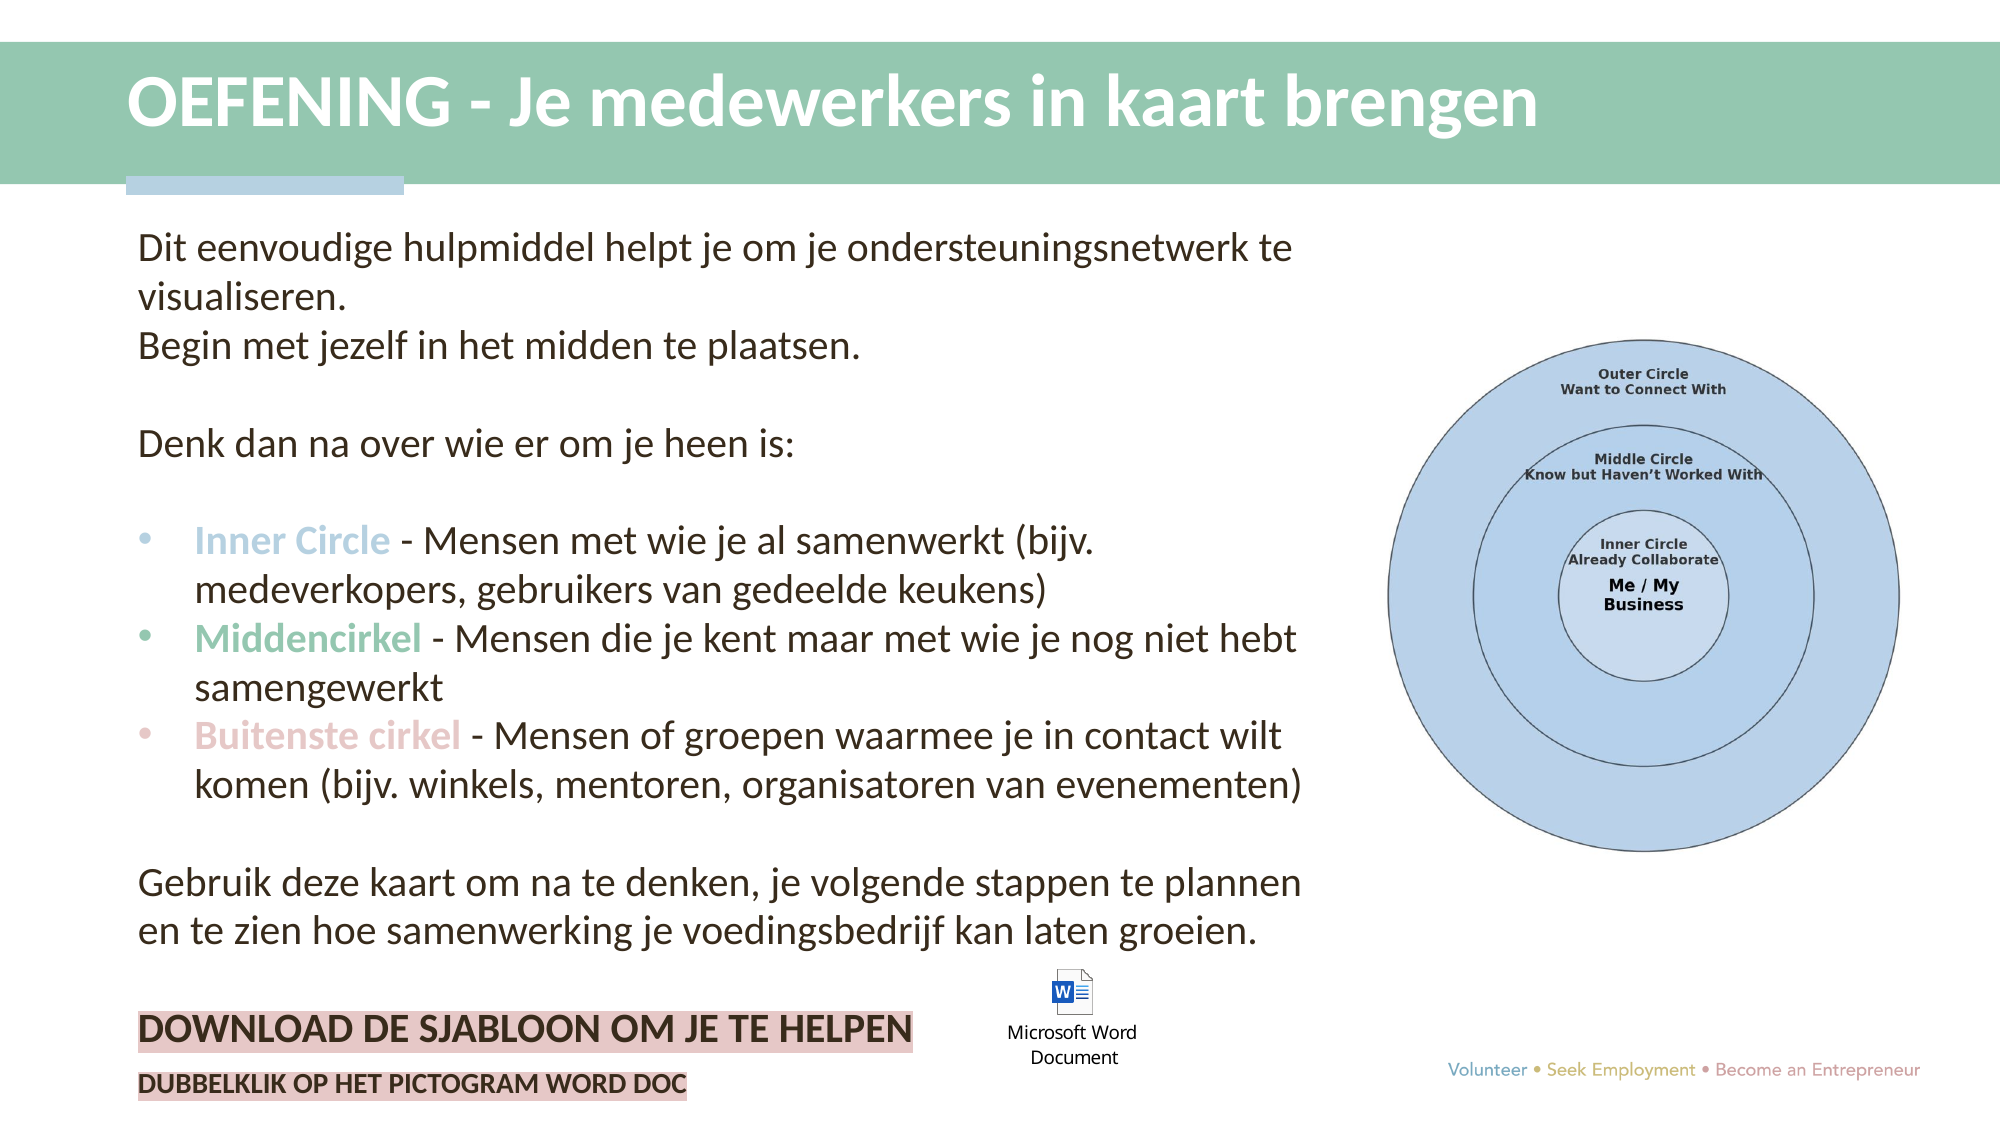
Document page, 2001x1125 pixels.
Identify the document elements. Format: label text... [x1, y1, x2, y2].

picture [1341, 293, 1928, 869]
picture [1418, 1046, 1971, 1103]
list Dit eenvoudige hulpmiddel helpt je om je ondersteuningsnetwerk te visualiseren. Begin met jezelf in het midden te plaatsen. Denk dan na over wie er om je heen is: Inner Circle - Mensen met wie je al samenwerkt (bijv. medeverkopers, gebruikers van gedeelde keukens) Middencirkel - Mensen die je kent maar met wie je nog niet hebt samengewerkt Buitenste cirkel - Mensen of groepen waarmee je in contact wilt komen (bijv. winkels, mentoren, organisatoren van evenementen) Gebruik deze kaart om na te denken, je volgende stappen te plannen en te zien hoe samenwerking je voedingsbedrijf kan laten groeien. DOWNLOAD DE SJABLOON OM JE TE HELPEN DUBBELKLIK OP HET PICTOGRAM WORD DOC [123, 214, 1361, 981]
list OEFENING - Je medewerkers in kaart brengen [113, 94, 1903, 213]
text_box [999, 966, 1150, 1095]
